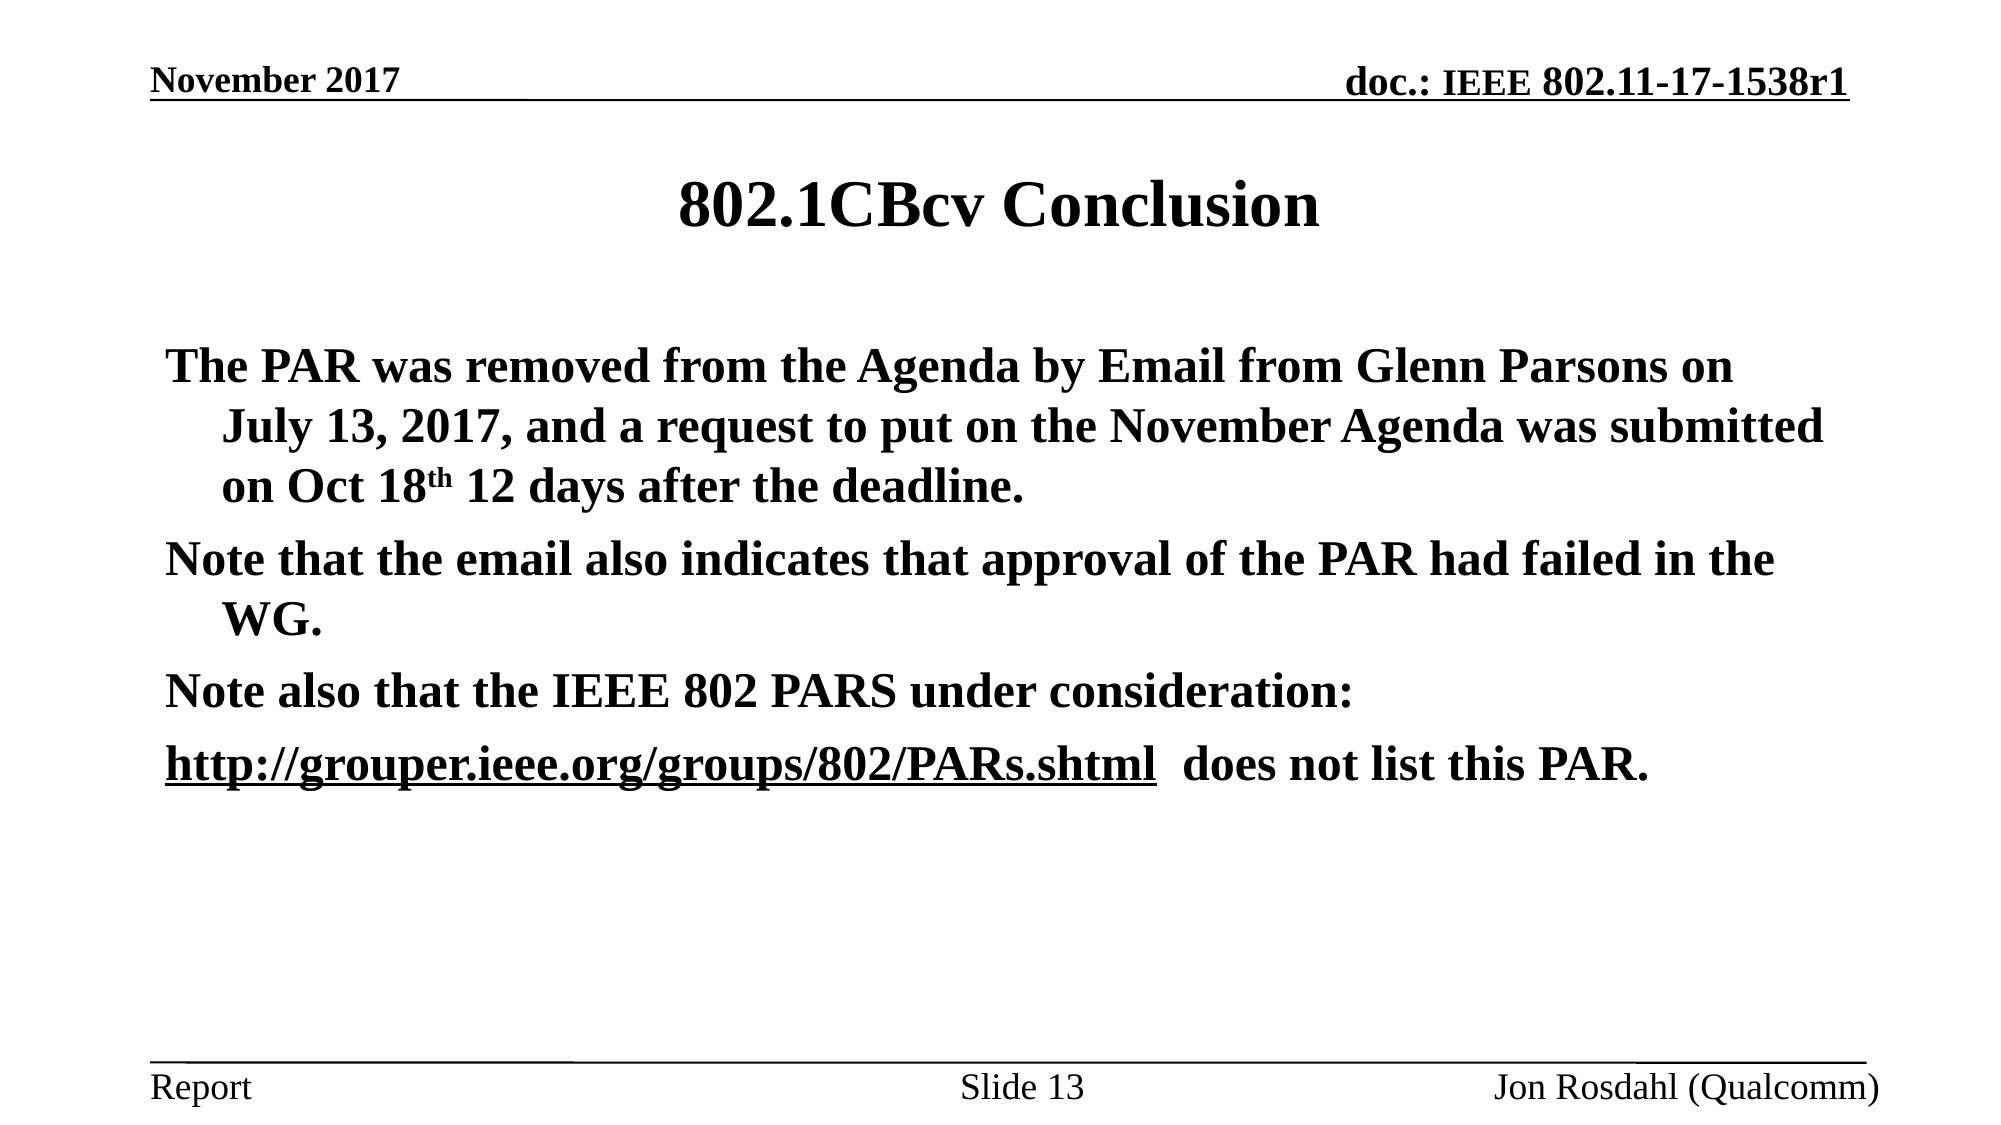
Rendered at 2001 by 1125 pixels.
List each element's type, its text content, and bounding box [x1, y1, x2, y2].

footer Jon Rosdahl (Qualcomm) [1436, 1061, 1881, 1108]
list The PAR was removed from the Agenda by Email from Glenn Parsons on July 13, 2017, and a request to put on the November Agenda was submitted on Oct 18th 12 days after the deadline. Note that the email also indicates that approval of the PAR had failed in the WG. Note also that the IEEE 802 PARS under consideration: http://grouper.ieee.org/groups/802/PARs.shtml does not list this PAR. [149, 324, 1850, 1000]
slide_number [149, 49, 431, 100]
title 802.1CBcv Conclusion [149, 112, 1850, 288]
slide_number Slide 13 [950, 1061, 1095, 1125]
